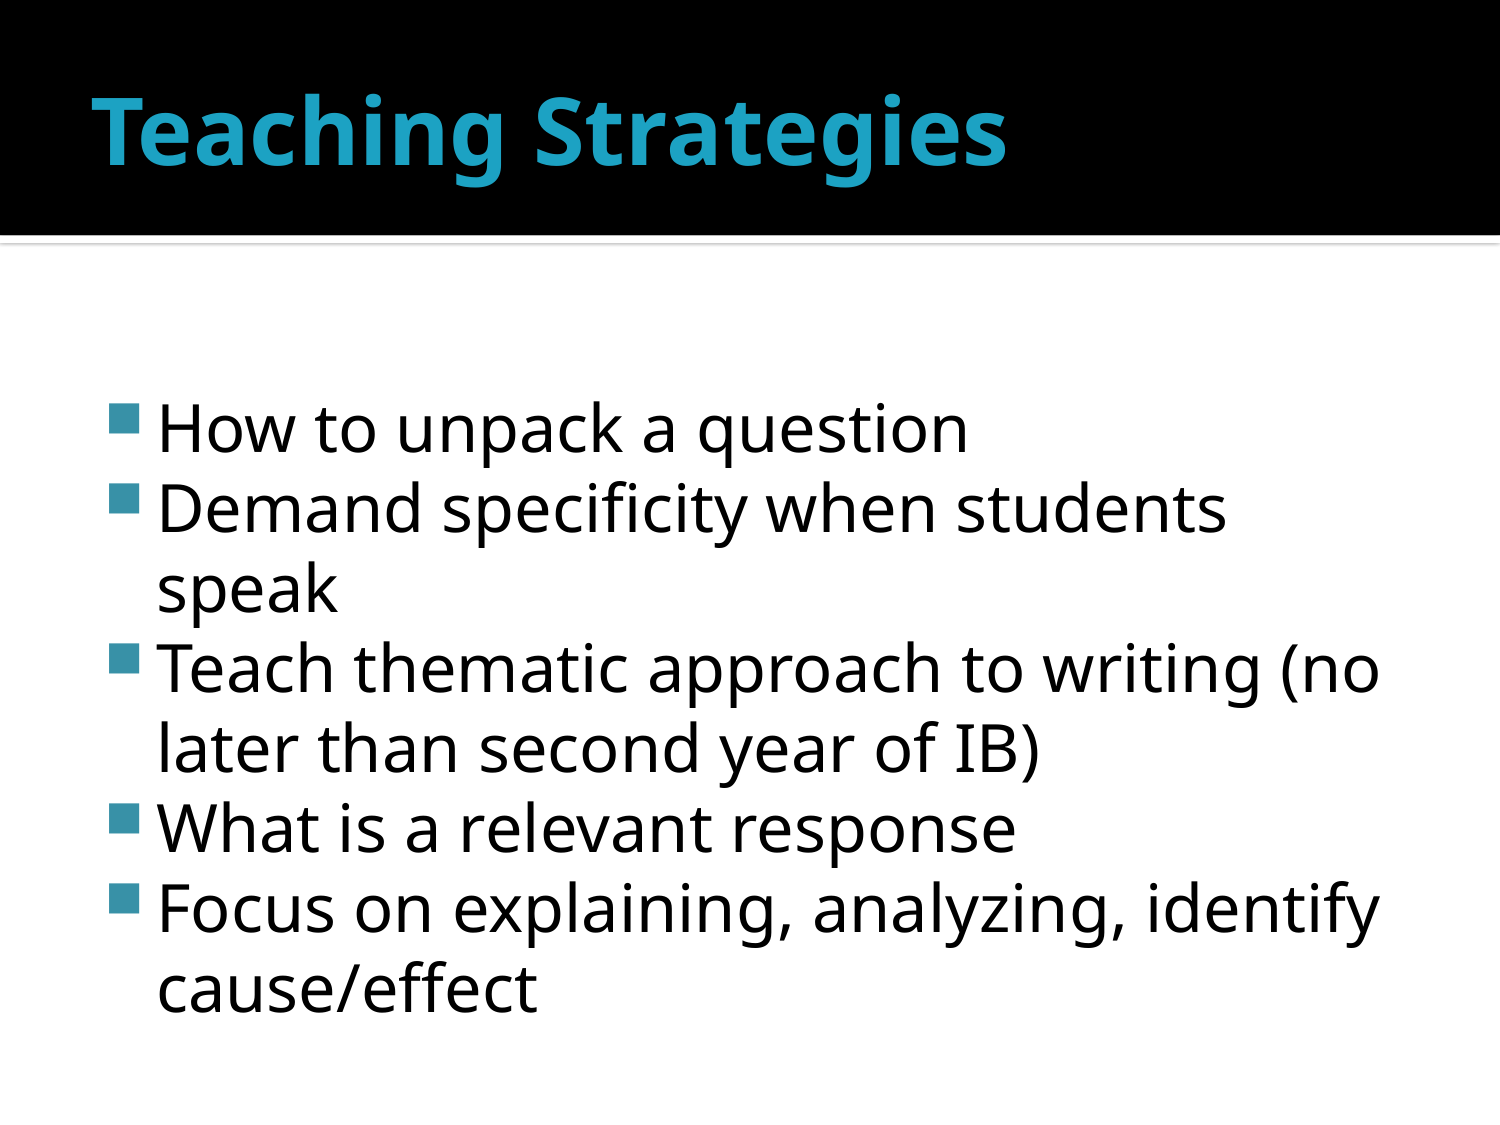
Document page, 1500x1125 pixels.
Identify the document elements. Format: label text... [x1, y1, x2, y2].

title Teaching Strategies [75, 25, 1425, 231]
list How to unpack a question Demand specificity when students speak Teach thematic approach to writing (no later than second year of IB) What is a relevant response Focus on explaining, analyzing, identify cause/effect [75, 291, 1425, 1050]
